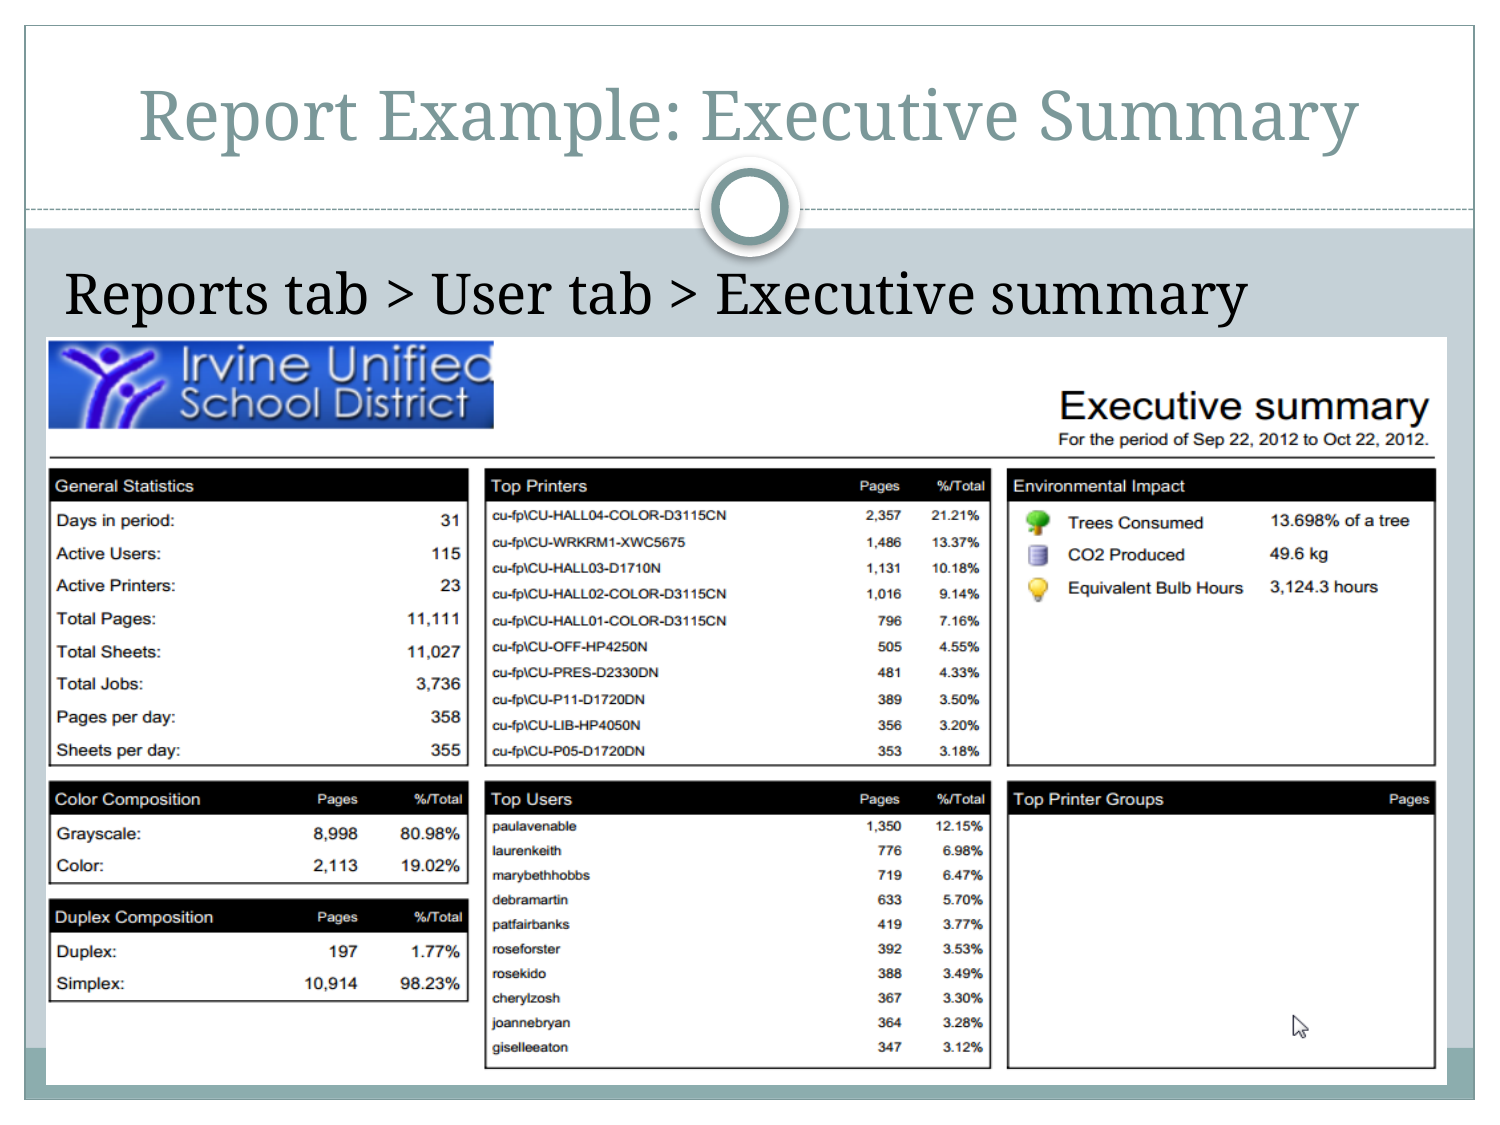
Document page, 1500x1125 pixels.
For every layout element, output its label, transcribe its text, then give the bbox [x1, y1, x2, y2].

title Report Example: Executive Summary [49, 37, 1450, 162]
picture [46, 337, 1448, 1085]
list Reports tab > User tab > Executive summary [49, 250, 1445, 335]
